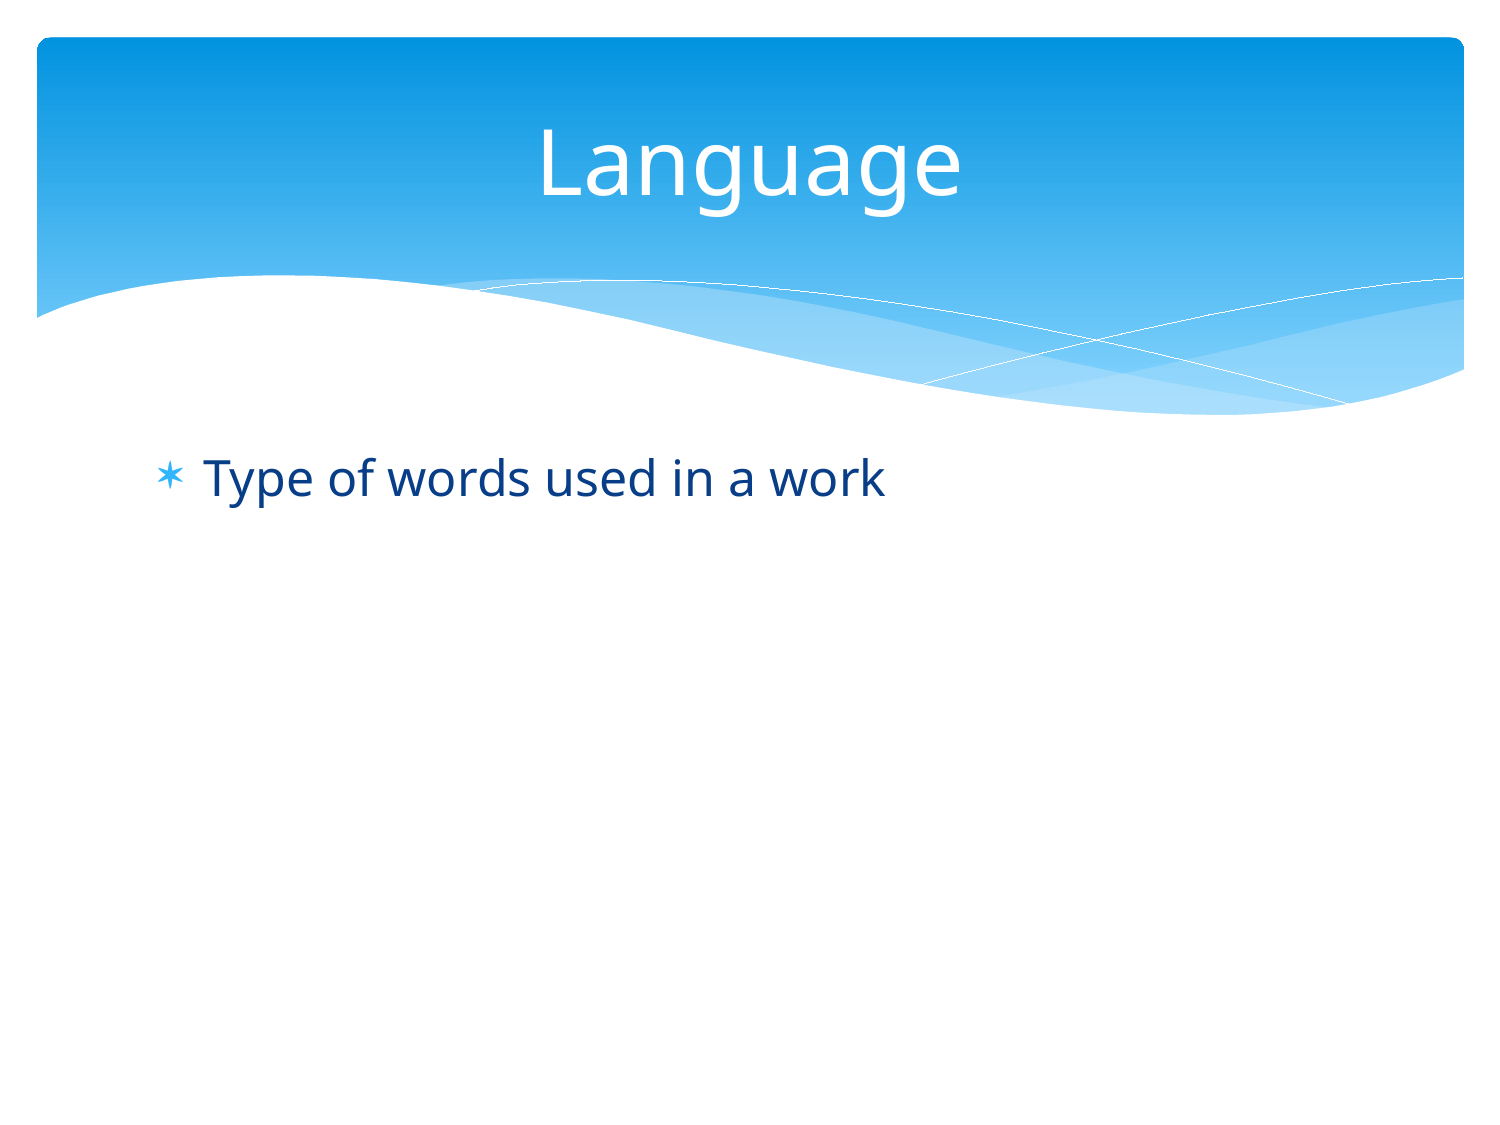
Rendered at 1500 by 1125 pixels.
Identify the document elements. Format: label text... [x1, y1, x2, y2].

list Type of words used in a work [143, 438, 1359, 1005]
title Language [75, 55, 1425, 261]
